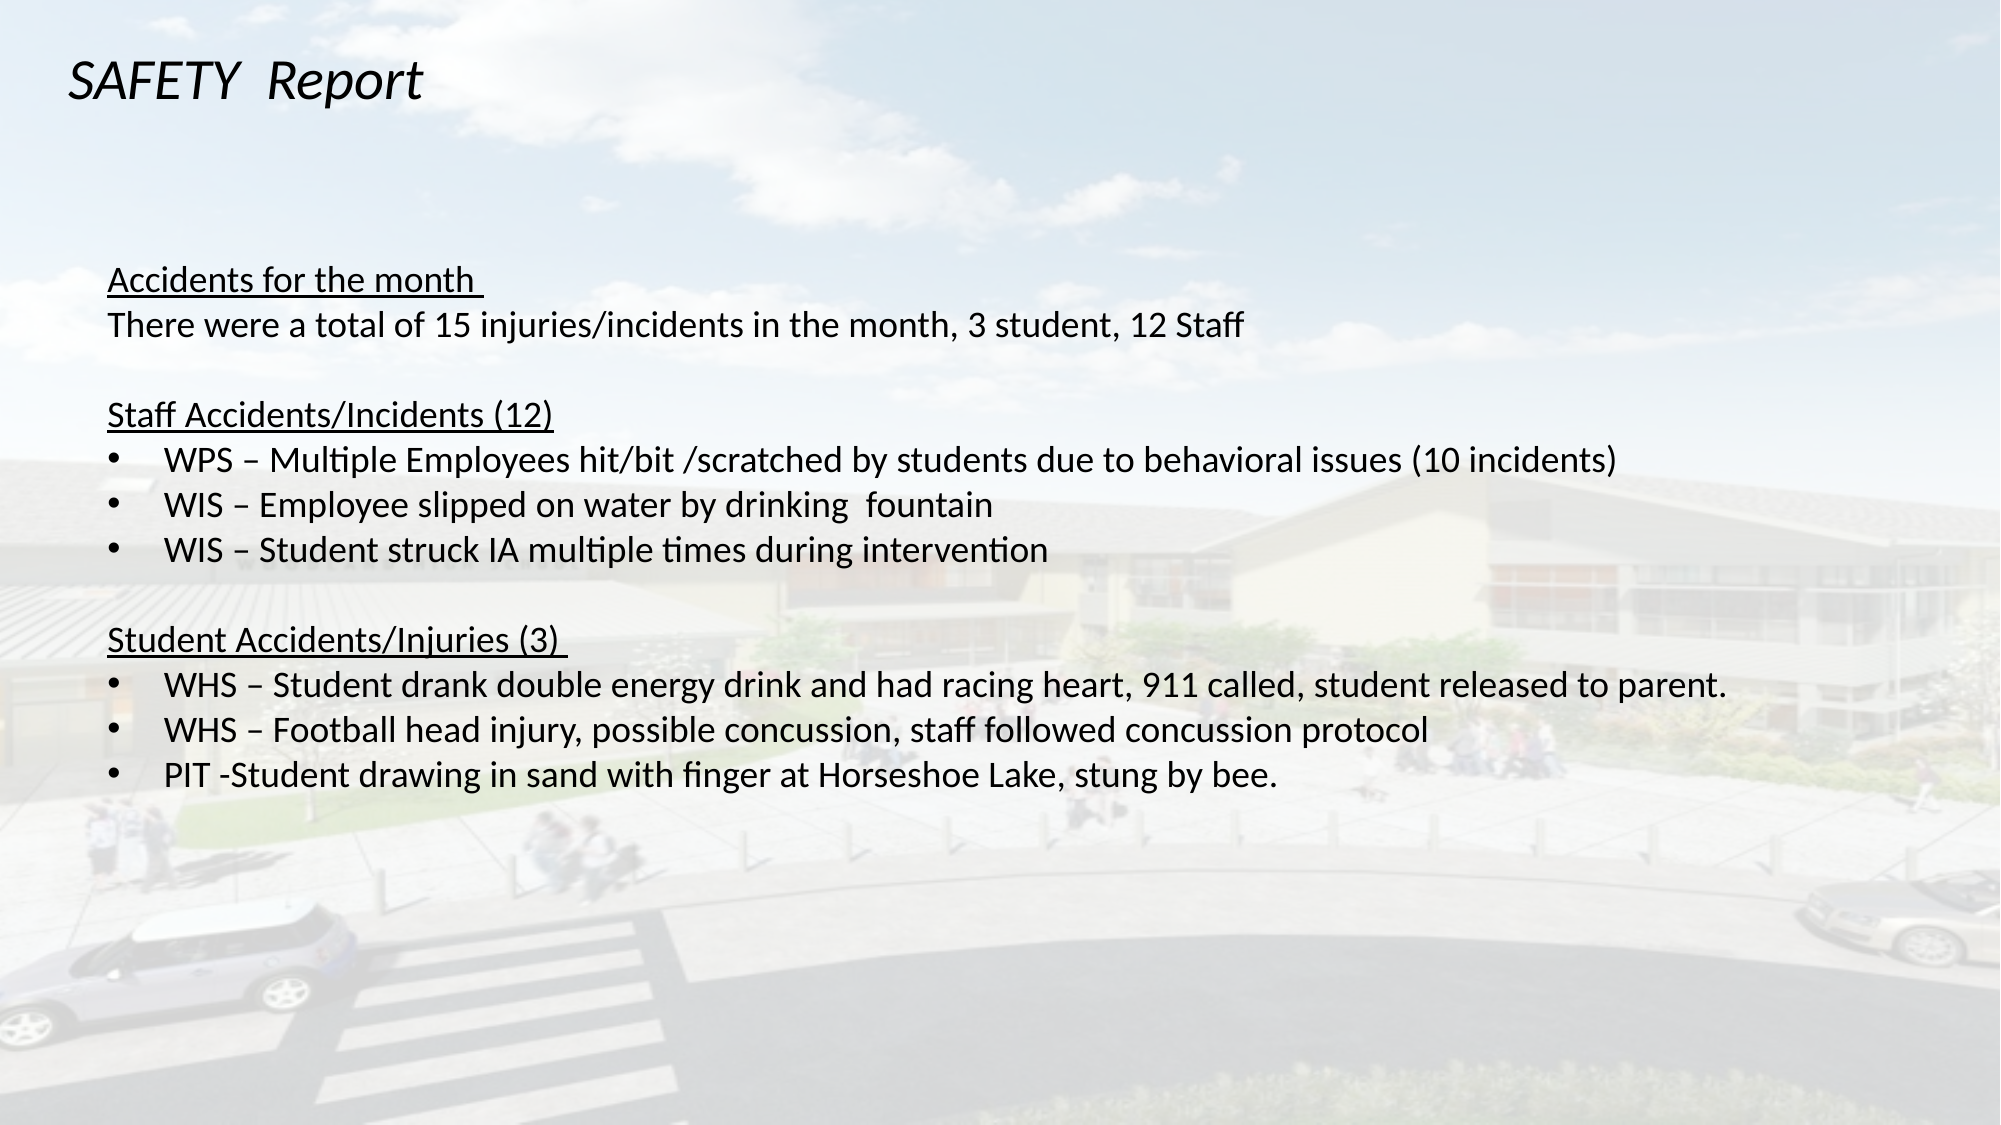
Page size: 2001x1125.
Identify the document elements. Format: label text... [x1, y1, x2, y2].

text_box SAFETY Report [53, 33, 440, 119]
text_box Accidents for the month There were a total of 15 injuries/incidents in the month, 3 student, 12 Staff Staff Accidents/Incidents (12) WPS – Multiple Employees hit/bit /scratched by students due to behavioral issues (10 incidents) WIS – Employee slipped on water by drinking fountain WIS – Student struck IA multiple times during intervention Student Accidents/Injuries (3) WHS – Student drank double energy drink and had racing heart, 911 called, student released to parent. WHS – Football head injury, possible concussion, staff followed concussion protocol PIT -Student drawing in sand with finger at Horseshoe Lake, stung by bee. [92, 197, 1835, 948]
